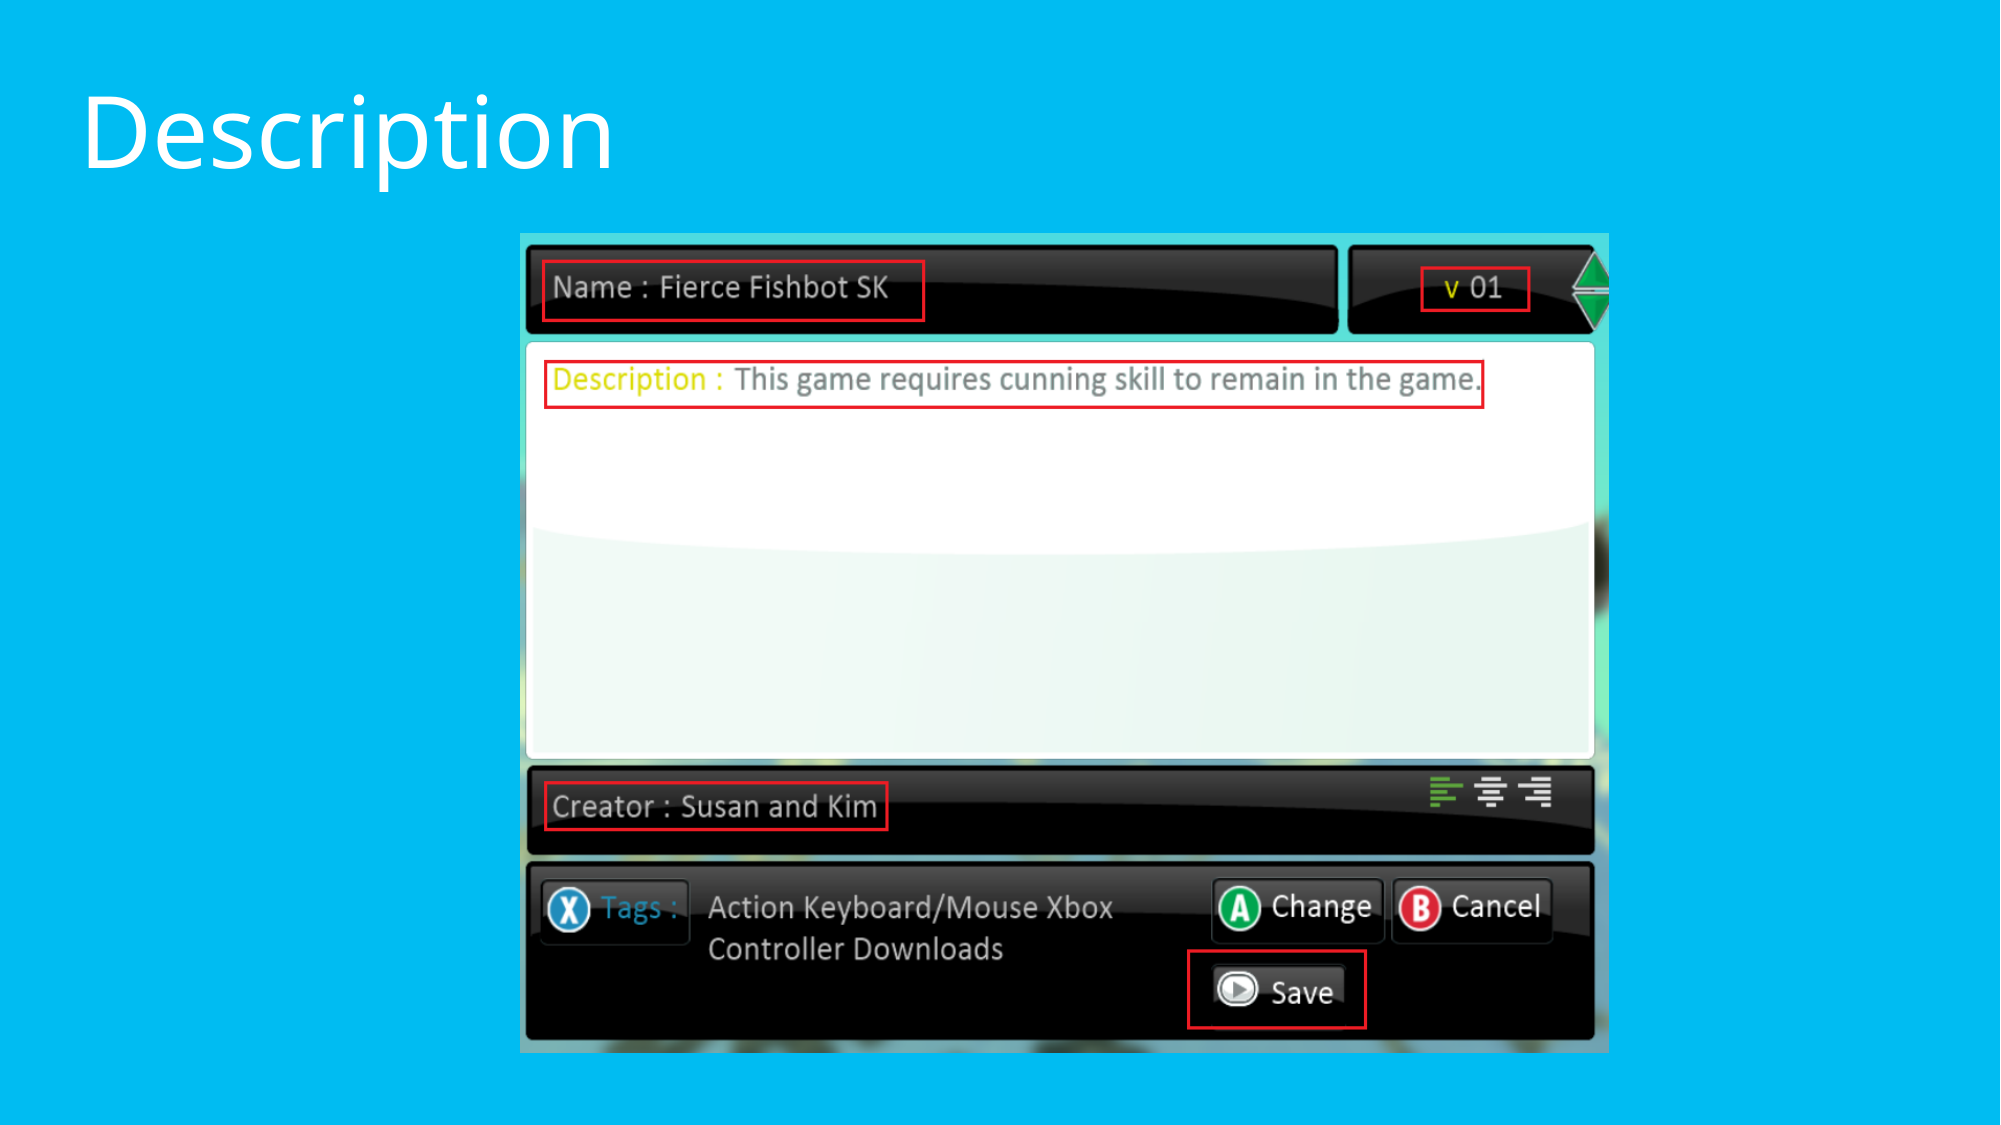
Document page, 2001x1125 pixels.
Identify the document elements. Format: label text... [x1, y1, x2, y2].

title Description [64, 74, 1609, 264]
picture [521, 234, 1608, 1052]
